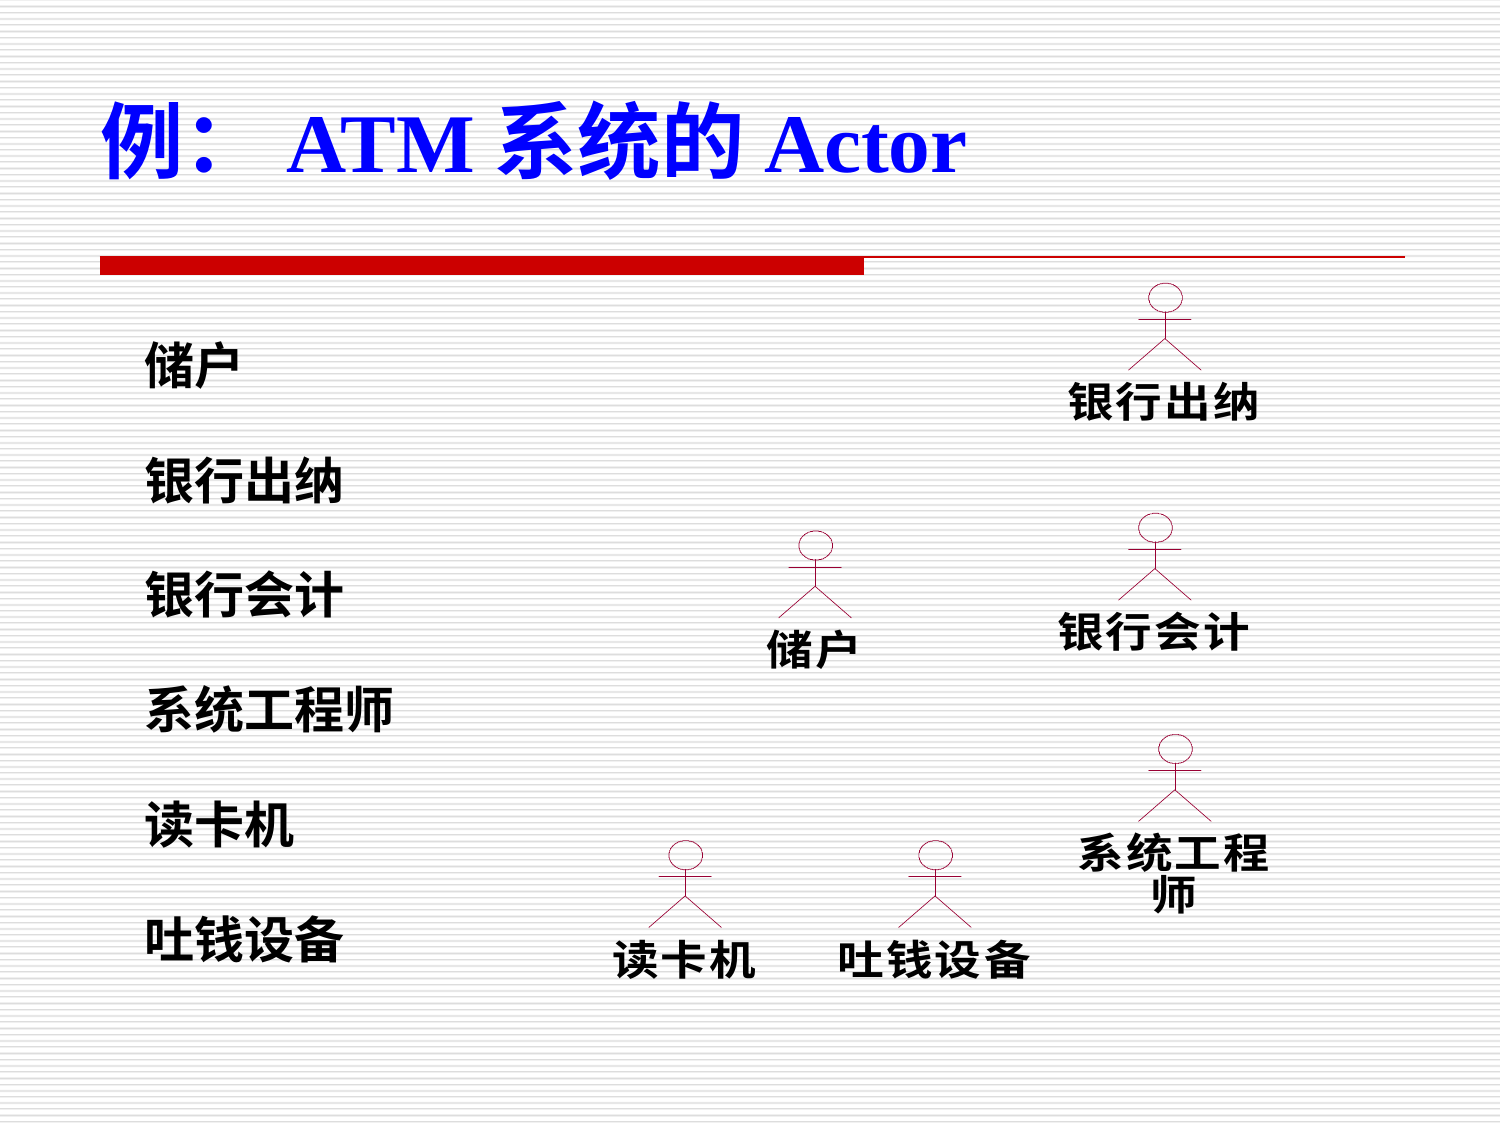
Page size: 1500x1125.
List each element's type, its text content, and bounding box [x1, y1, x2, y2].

text_box 储户 银行出纳 银行会计 系统工程师 读卡机 吐钱设备 [129, 296, 467, 1062]
picture [0, 0, 1500, 1125]
text_box 例：ATM系统的Actor [85, 45, 1361, 234]
